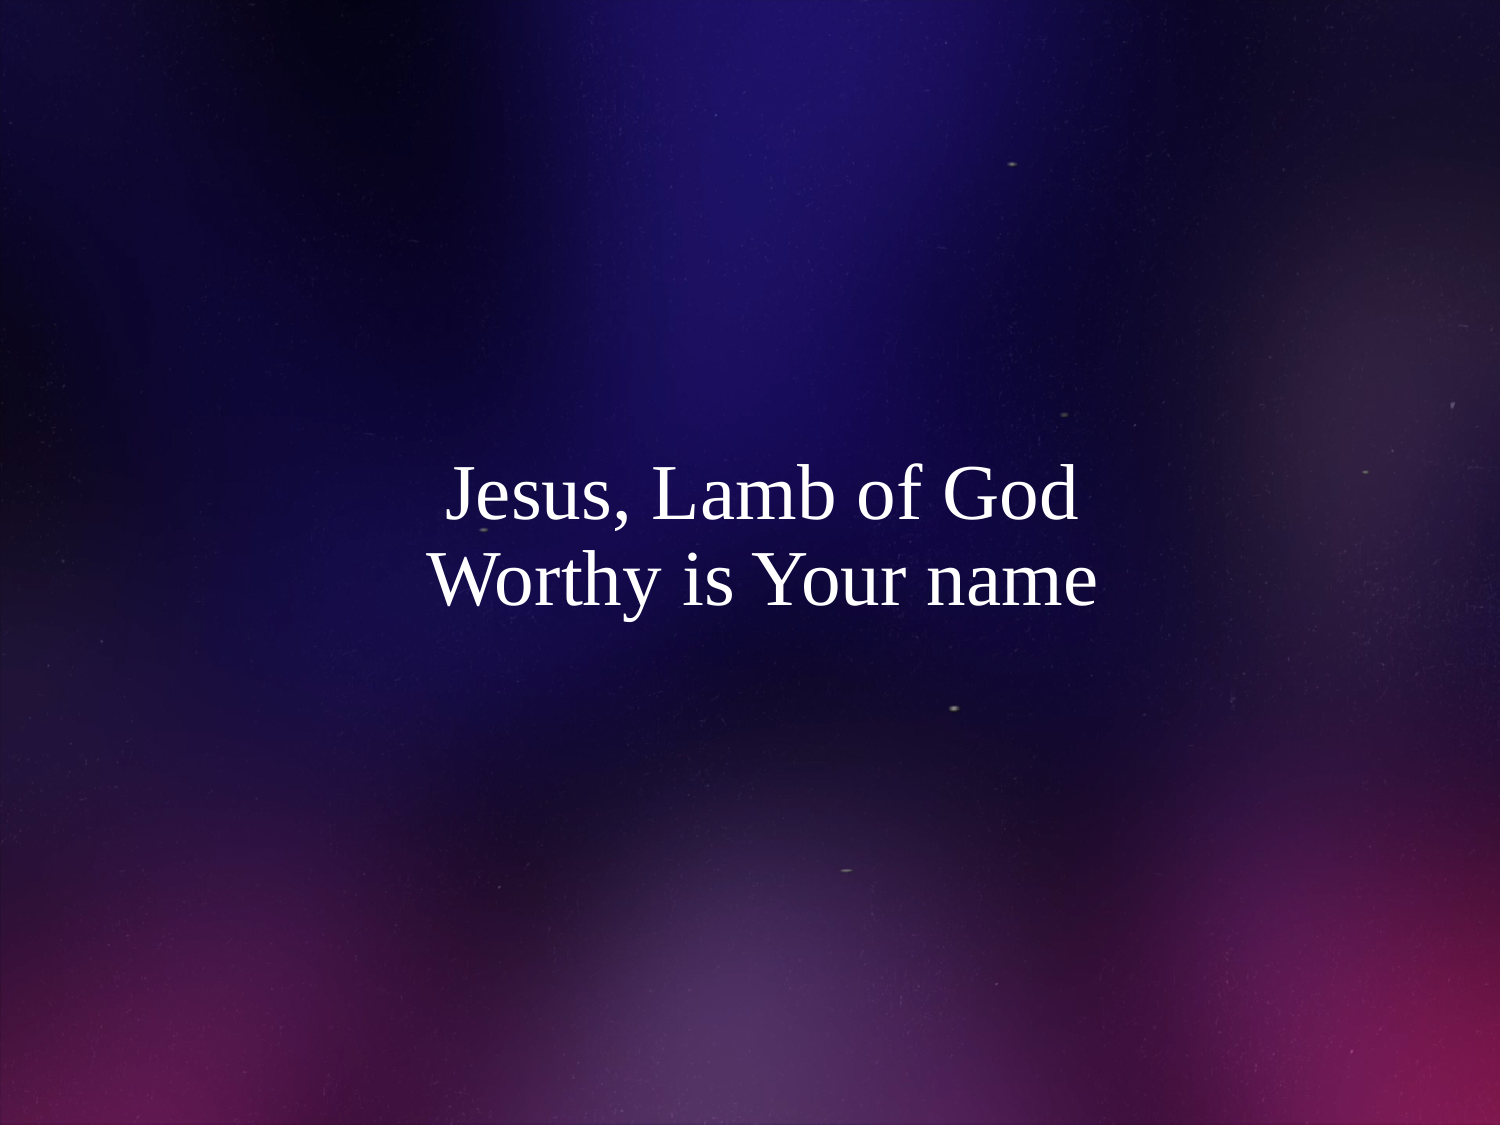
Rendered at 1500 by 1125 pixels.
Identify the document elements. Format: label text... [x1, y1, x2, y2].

title Jesus, Lamb of God Worthy is Your name [50, 450, 1475, 638]
picture [0, 0, 1500, 1125]
